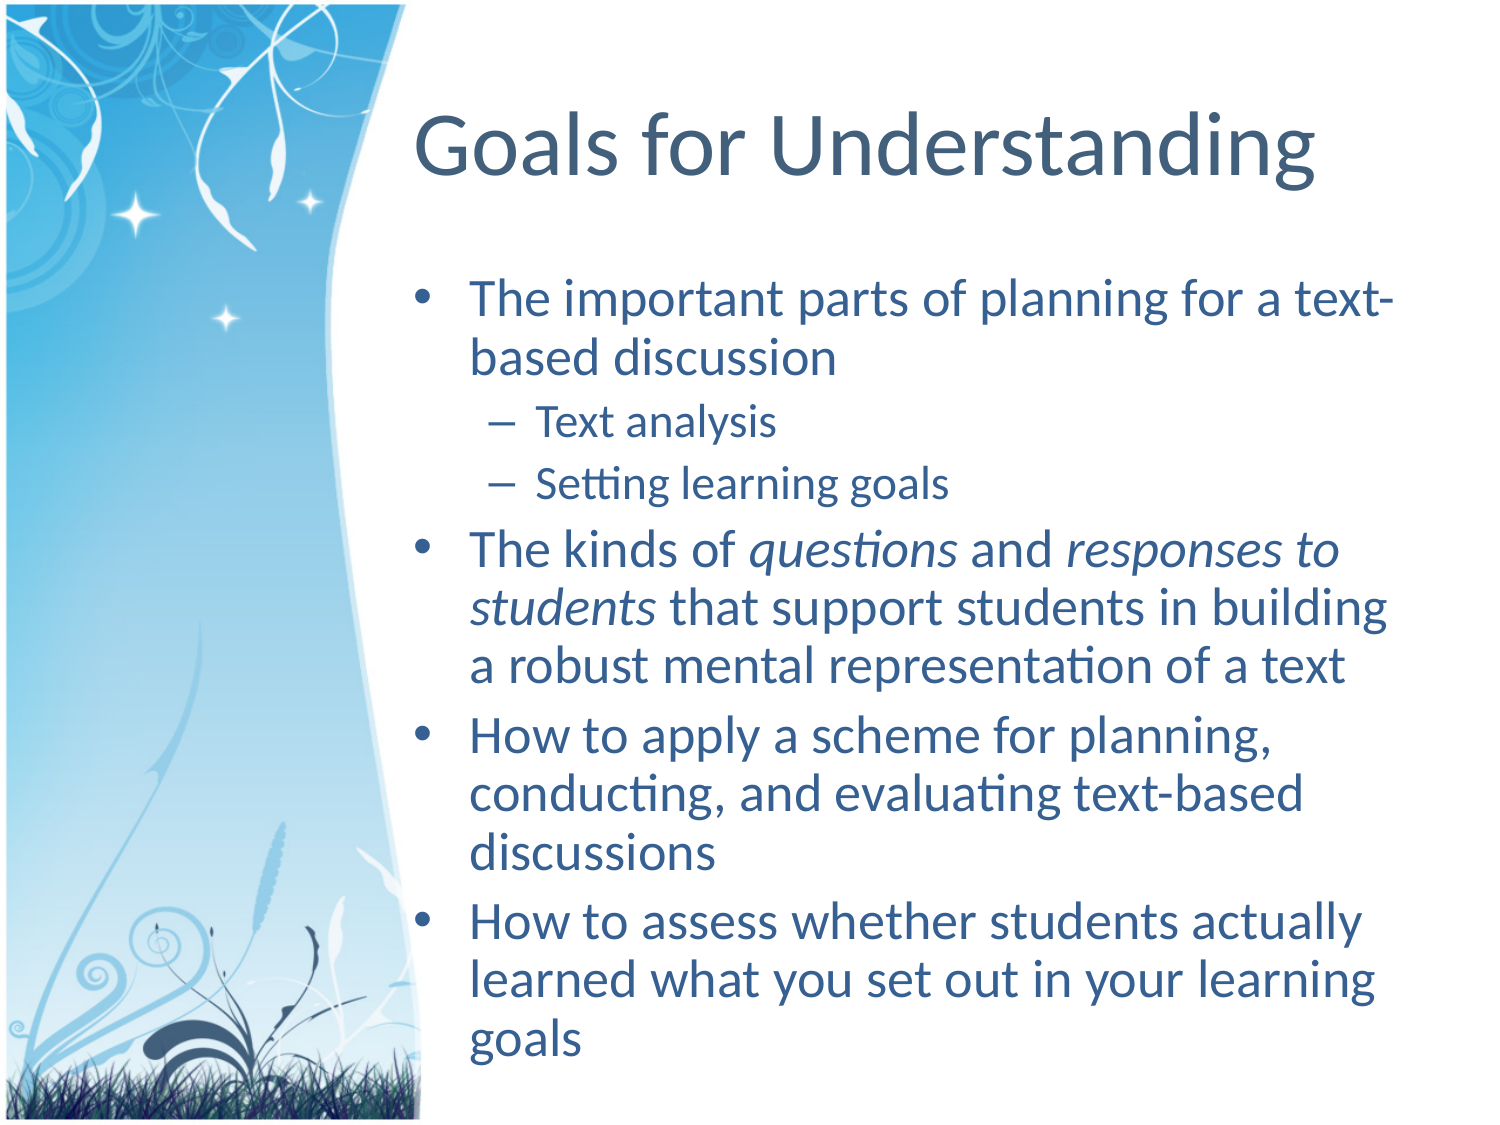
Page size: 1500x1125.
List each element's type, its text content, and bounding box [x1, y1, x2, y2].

title Goals for Understanding [398, 44, 1426, 233]
picture [0, 0, 1500, 1125]
list The important parts of planning for a text-based discussion Text analysis Setting learning goals The kinds of questions and responses to students that support students in building a robust mental representation of a text How to apply a scheme for planning, conducting, and evaluating text-based discussions How to assess whether students actually learned what you set out in your learning goals [398, 262, 1426, 1006]
